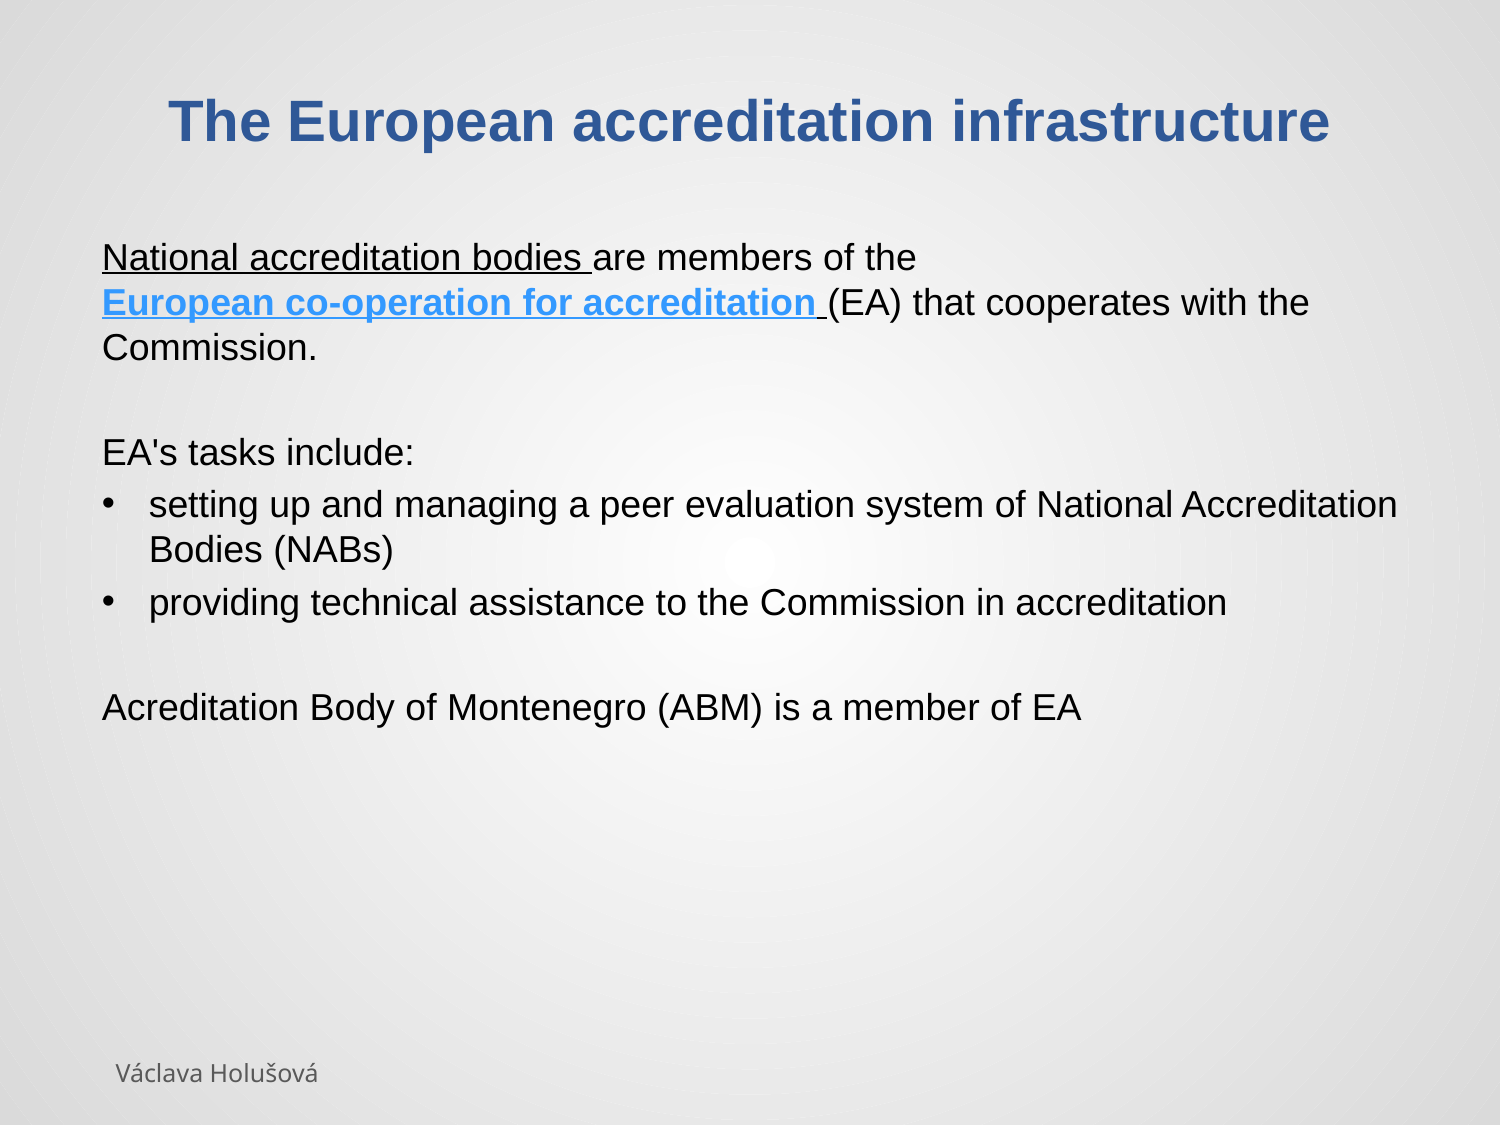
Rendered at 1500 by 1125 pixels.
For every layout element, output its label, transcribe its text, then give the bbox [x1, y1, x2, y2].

list National accreditation bodies are members of the European co-operation for accreditation (EA) that cooperates with the Commission. EA's tasks include: setting up and managing a peer evaluation system of National Accreditation Bodies (NABs) providing technical assistance to the Commission in accreditation Acreditation Body of Montenegro (ABM) is a member of EA [75, 172, 1425, 1005]
footer Václava Holušová [108, 1042, 576, 1103]
title The European accreditation infrastructure [75, 0, 1425, 161]
